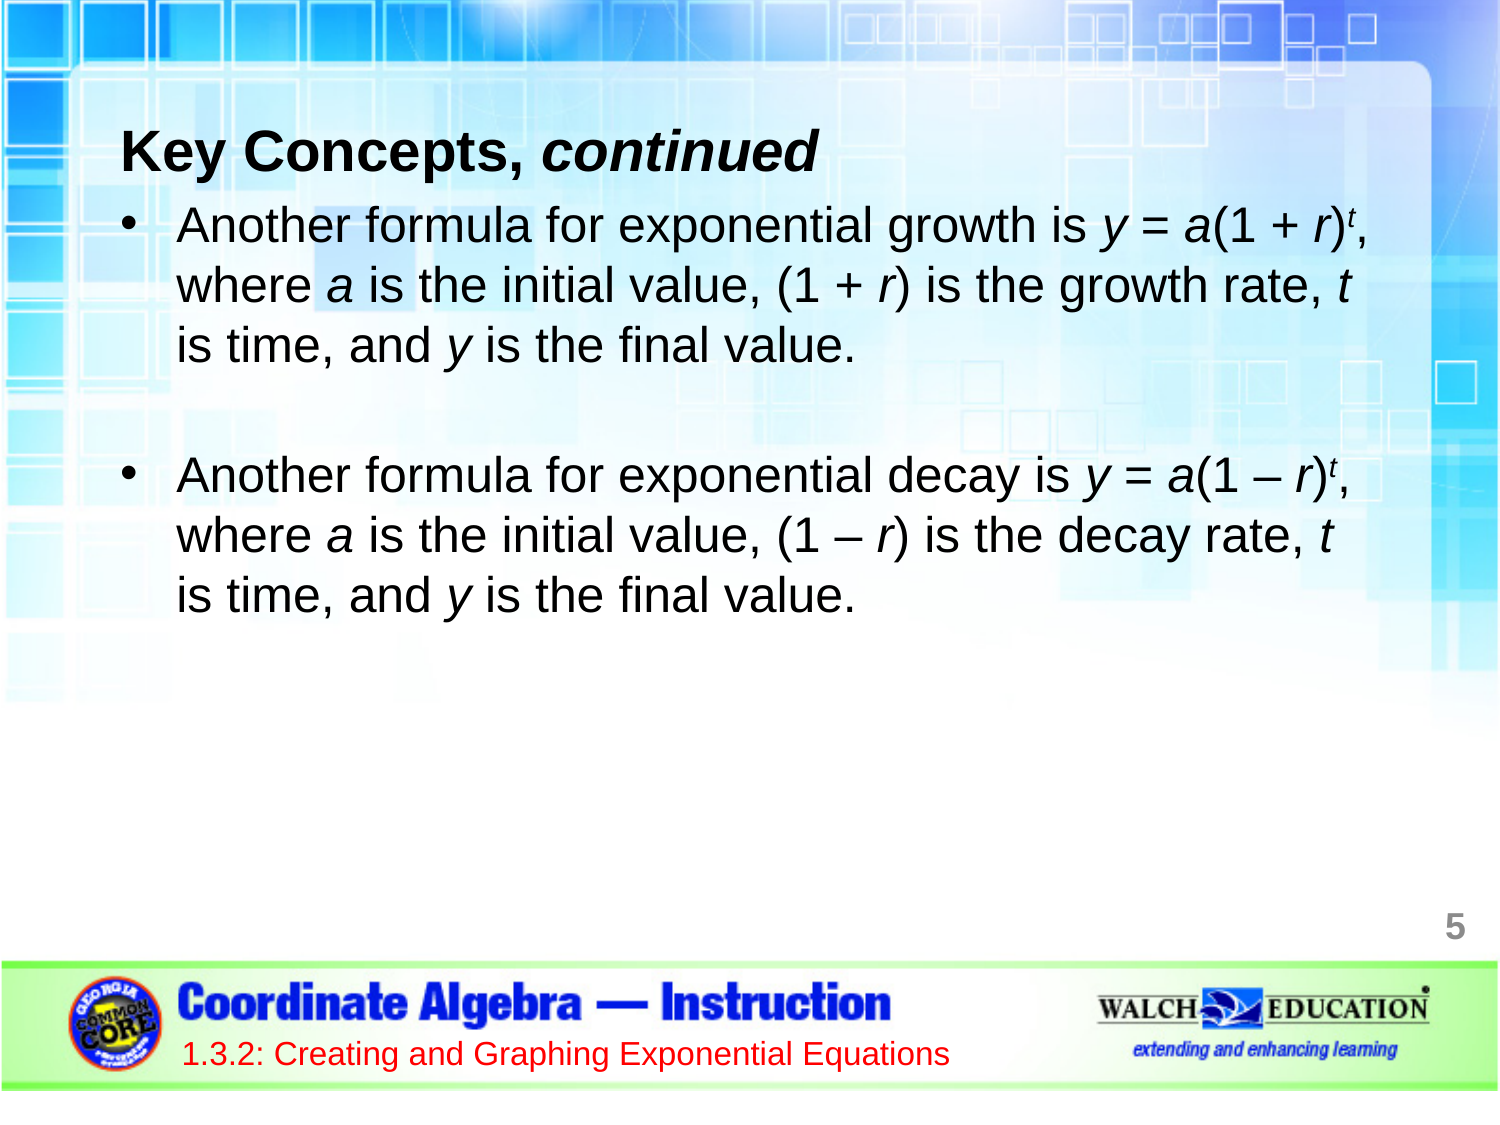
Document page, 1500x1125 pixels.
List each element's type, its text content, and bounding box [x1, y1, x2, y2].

list 1.3.2: Creating and Graphing Exponential Equations [166, 1024, 1074, 1069]
slide_number 5 [1361, 901, 1481, 949]
picture [1, 0, 1500, 1091]
subtitle Key Concepts, continued Another formula for exponential growth is y = a(1 + r)t, where a is the initial value, (1 + r) is the growth rate, t is time, and y is the final value. Another formula for exponential decay is y = a(1 – r)t, where a is the initial value, (1 – r) is the decay rate, t is time, and y is the final value. [105, 105, 1394, 925]
